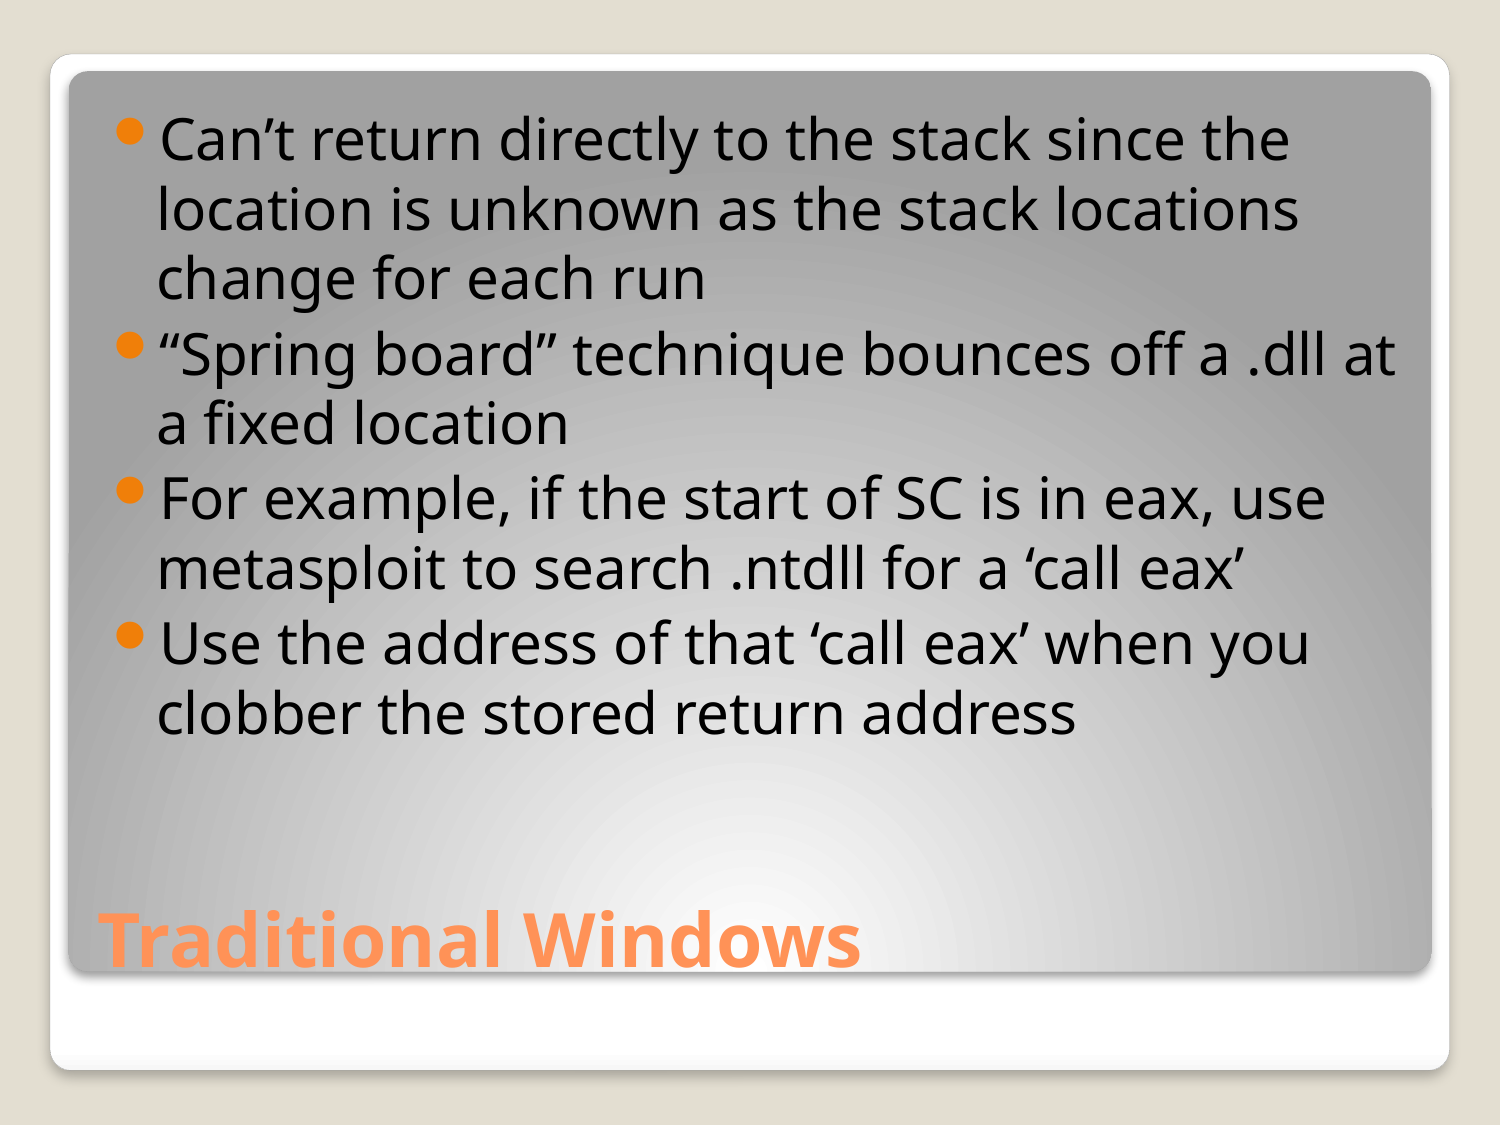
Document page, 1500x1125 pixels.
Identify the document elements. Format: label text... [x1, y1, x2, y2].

title Traditional Windows [82, 838, 1425, 990]
list Can’t return directly to the stack since the location is unknown as the stack locations change for each run “Spring board” technique bounces off a .dll at a fixed location For example, if the start of SC is in eax, use metasploit to search .ntdll for a ‘call eax’ Use the address of that ‘call eax’ when you clobber the stored return address [82, 86, 1425, 838]
